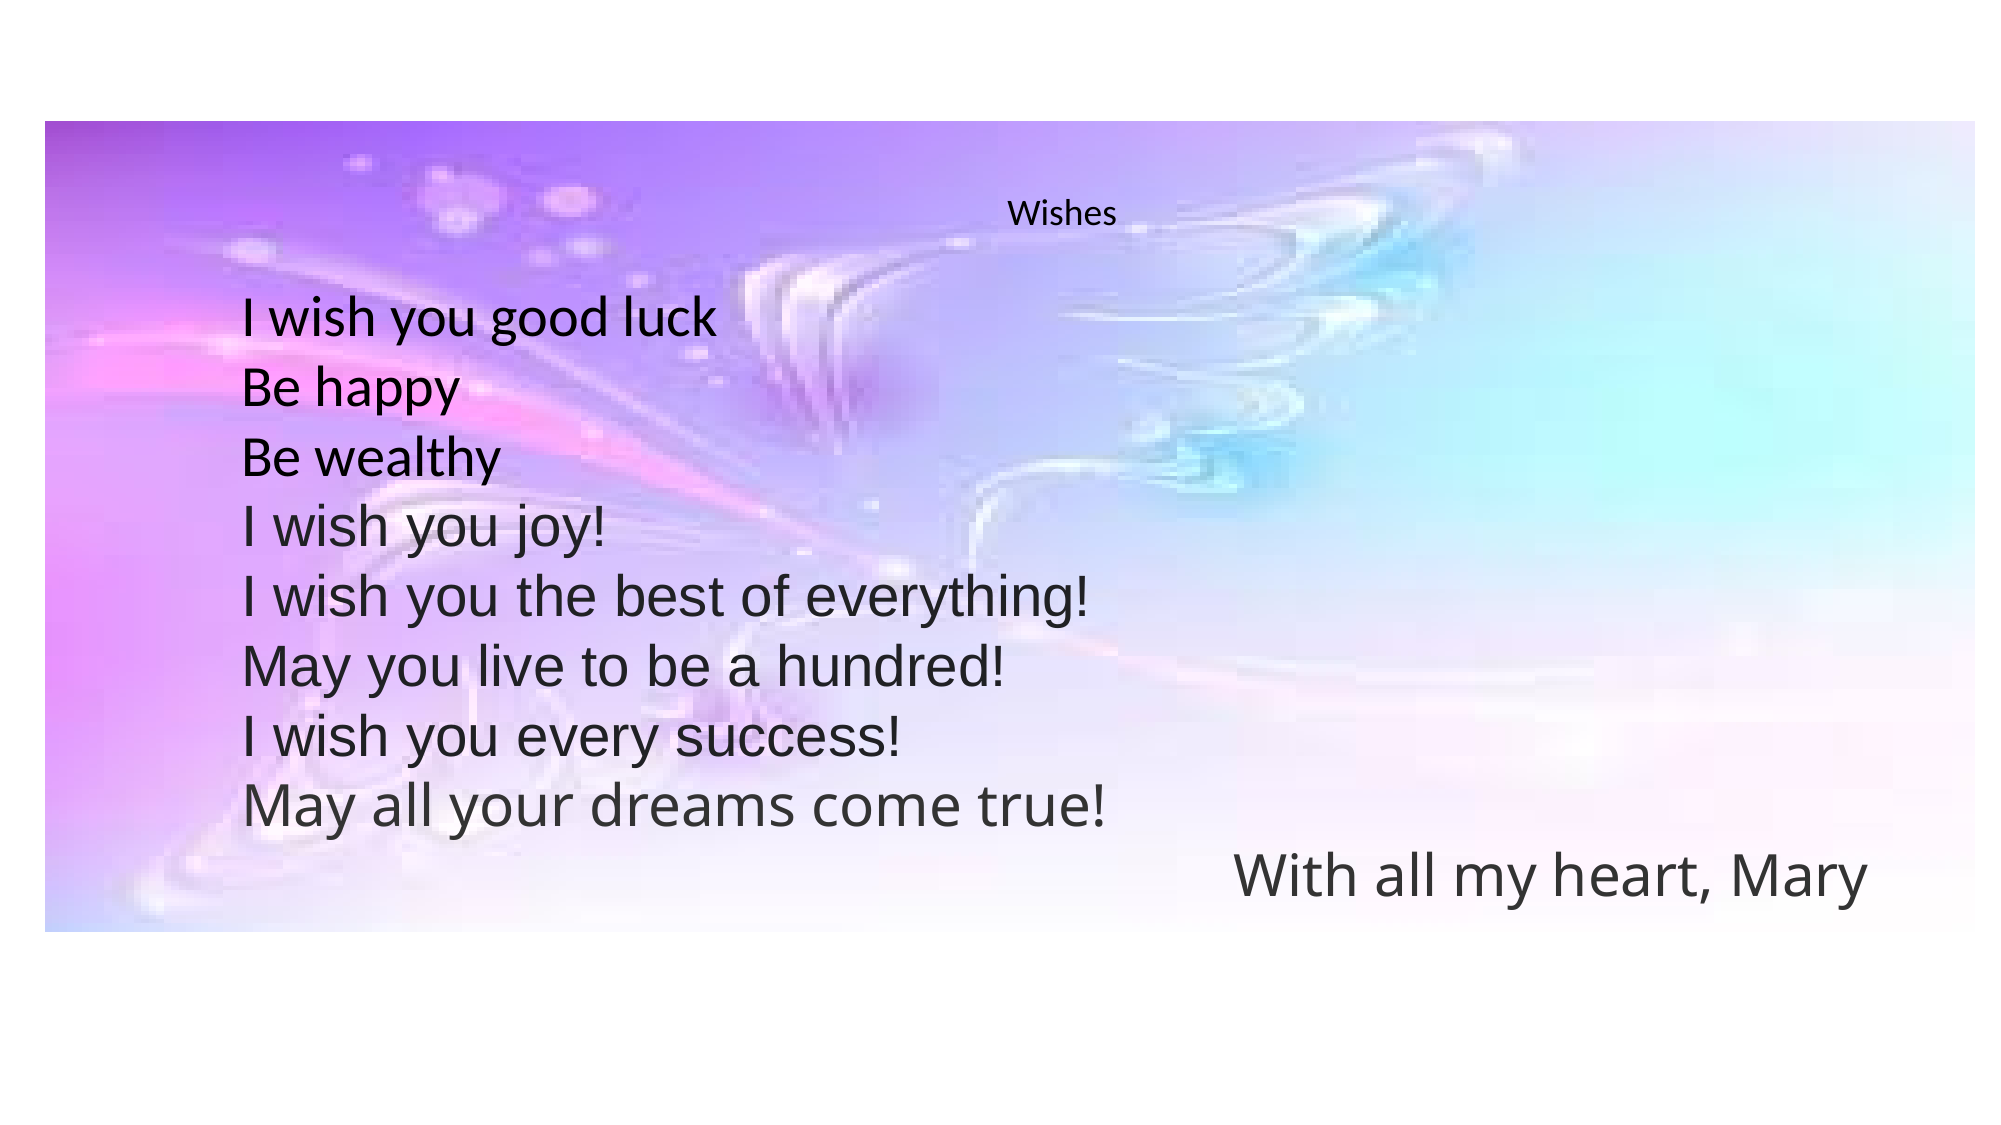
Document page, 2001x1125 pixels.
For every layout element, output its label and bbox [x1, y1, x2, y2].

list [45, 121, 1975, 932]
